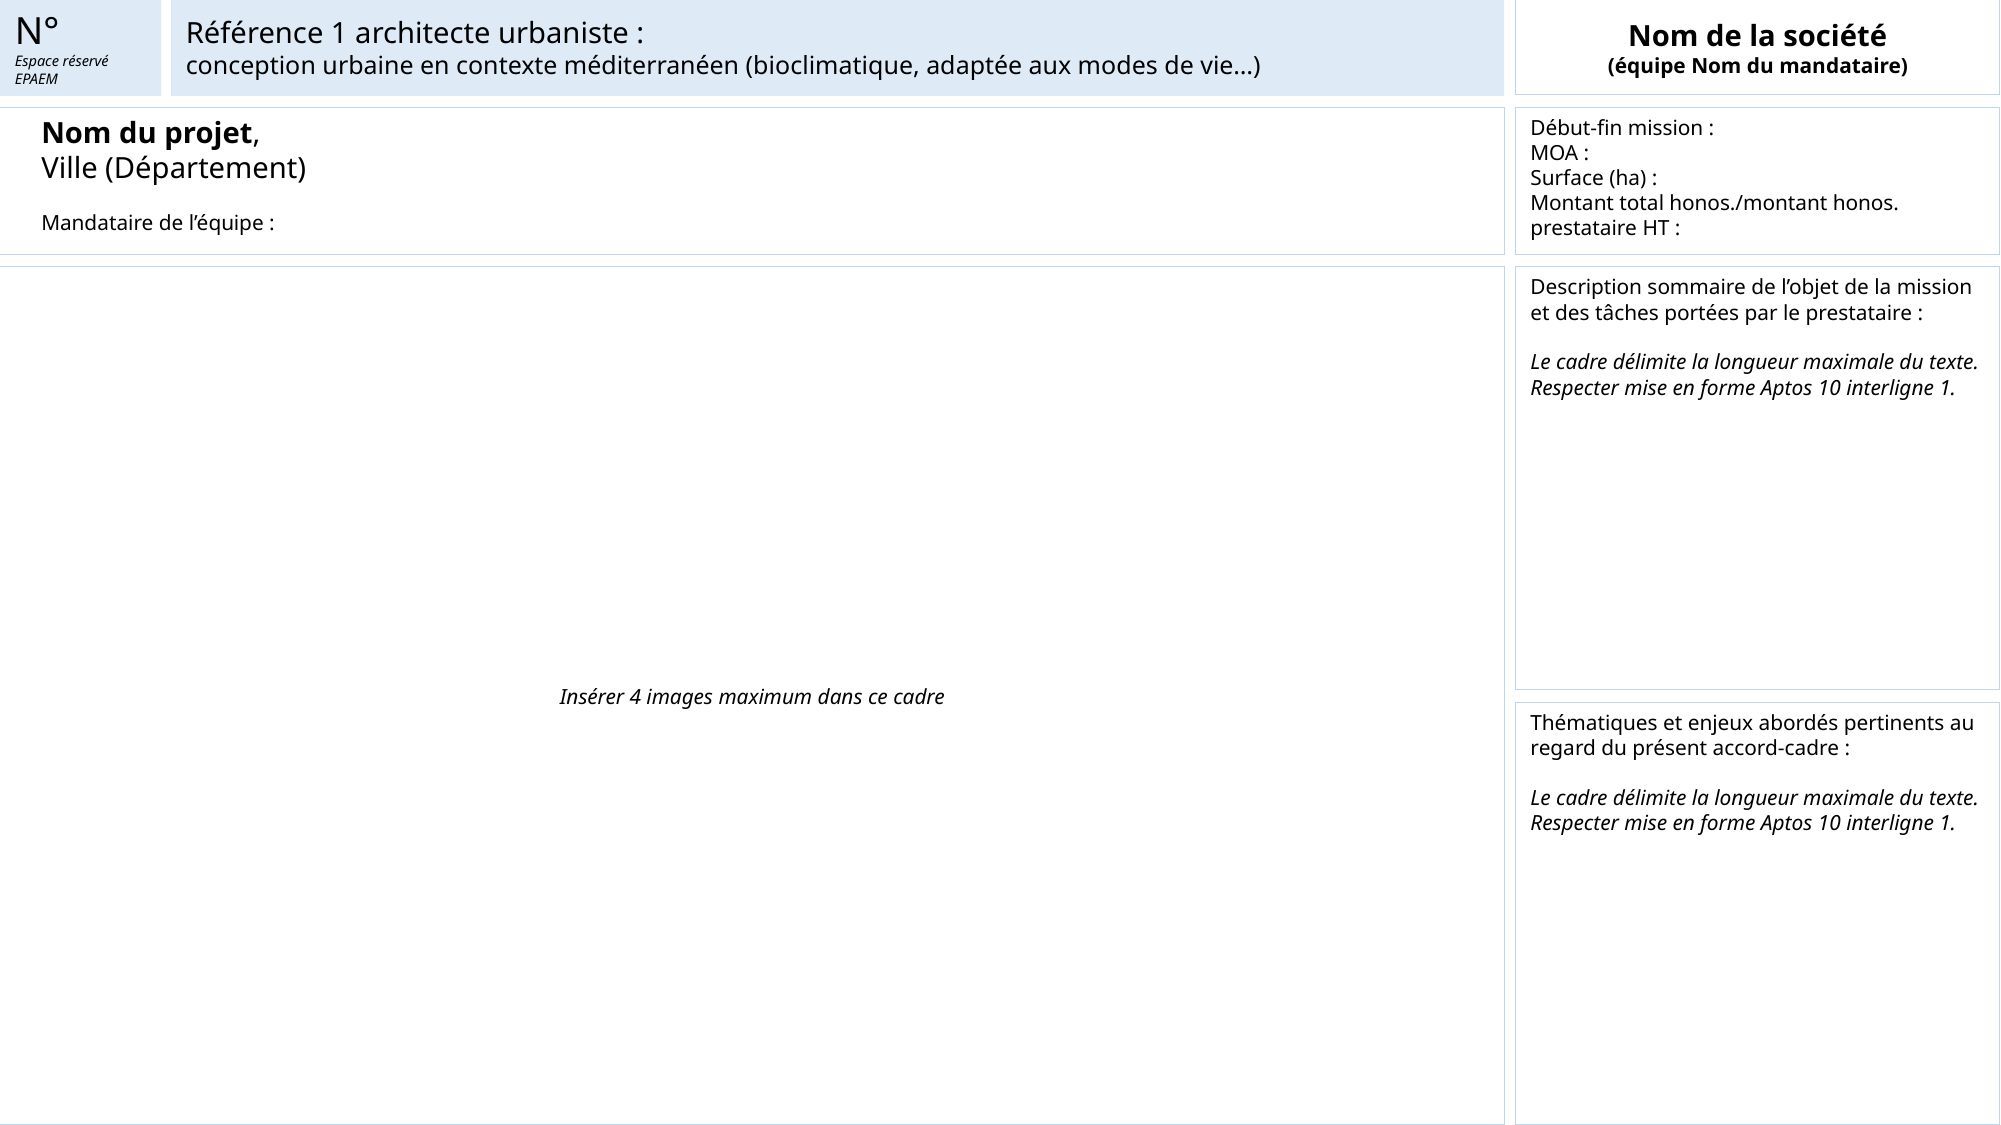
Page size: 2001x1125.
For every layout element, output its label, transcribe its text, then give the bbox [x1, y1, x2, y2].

text_box Nom du projet, Ville (Département) Mandataire de l’équipe : [0, 107, 1505, 255]
text_box Début-fin mission : MOA : Surface (ha) : Montant total honos./montant honos. prestataire HT : [1515, 107, 2000, 255]
text_box Insérer 4 images maximum dans ce cadre [0, 266, 1505, 1125]
text_box N° Espace réservé EPAEM [0, 0, 162, 96]
text_box Thématiques et enjeux abordés pertinents au regard du présent accord-cadre : Le cadre délimite la longueur maximale du texte. Respecter mise en forme Aptos 10 interligne 1. [1515, 702, 2000, 1125]
text_box Description sommaire de l’objet de la mission et des tâches portées par le prestataire : Le cadre délimite la longueur maximale du texte. Respecter mise en forme Aptos 10 interligne 1. [1515, 266, 2000, 690]
text_box Référence 1 architecte urbaniste : conception urbaine en contexte méditerranéen (bioclimatique, adaptée aux modes de vie…) [171, 0, 1505, 96]
text_box Nom de la société (équipe Nom du mandataire) [1515, 0, 2000, 95]
